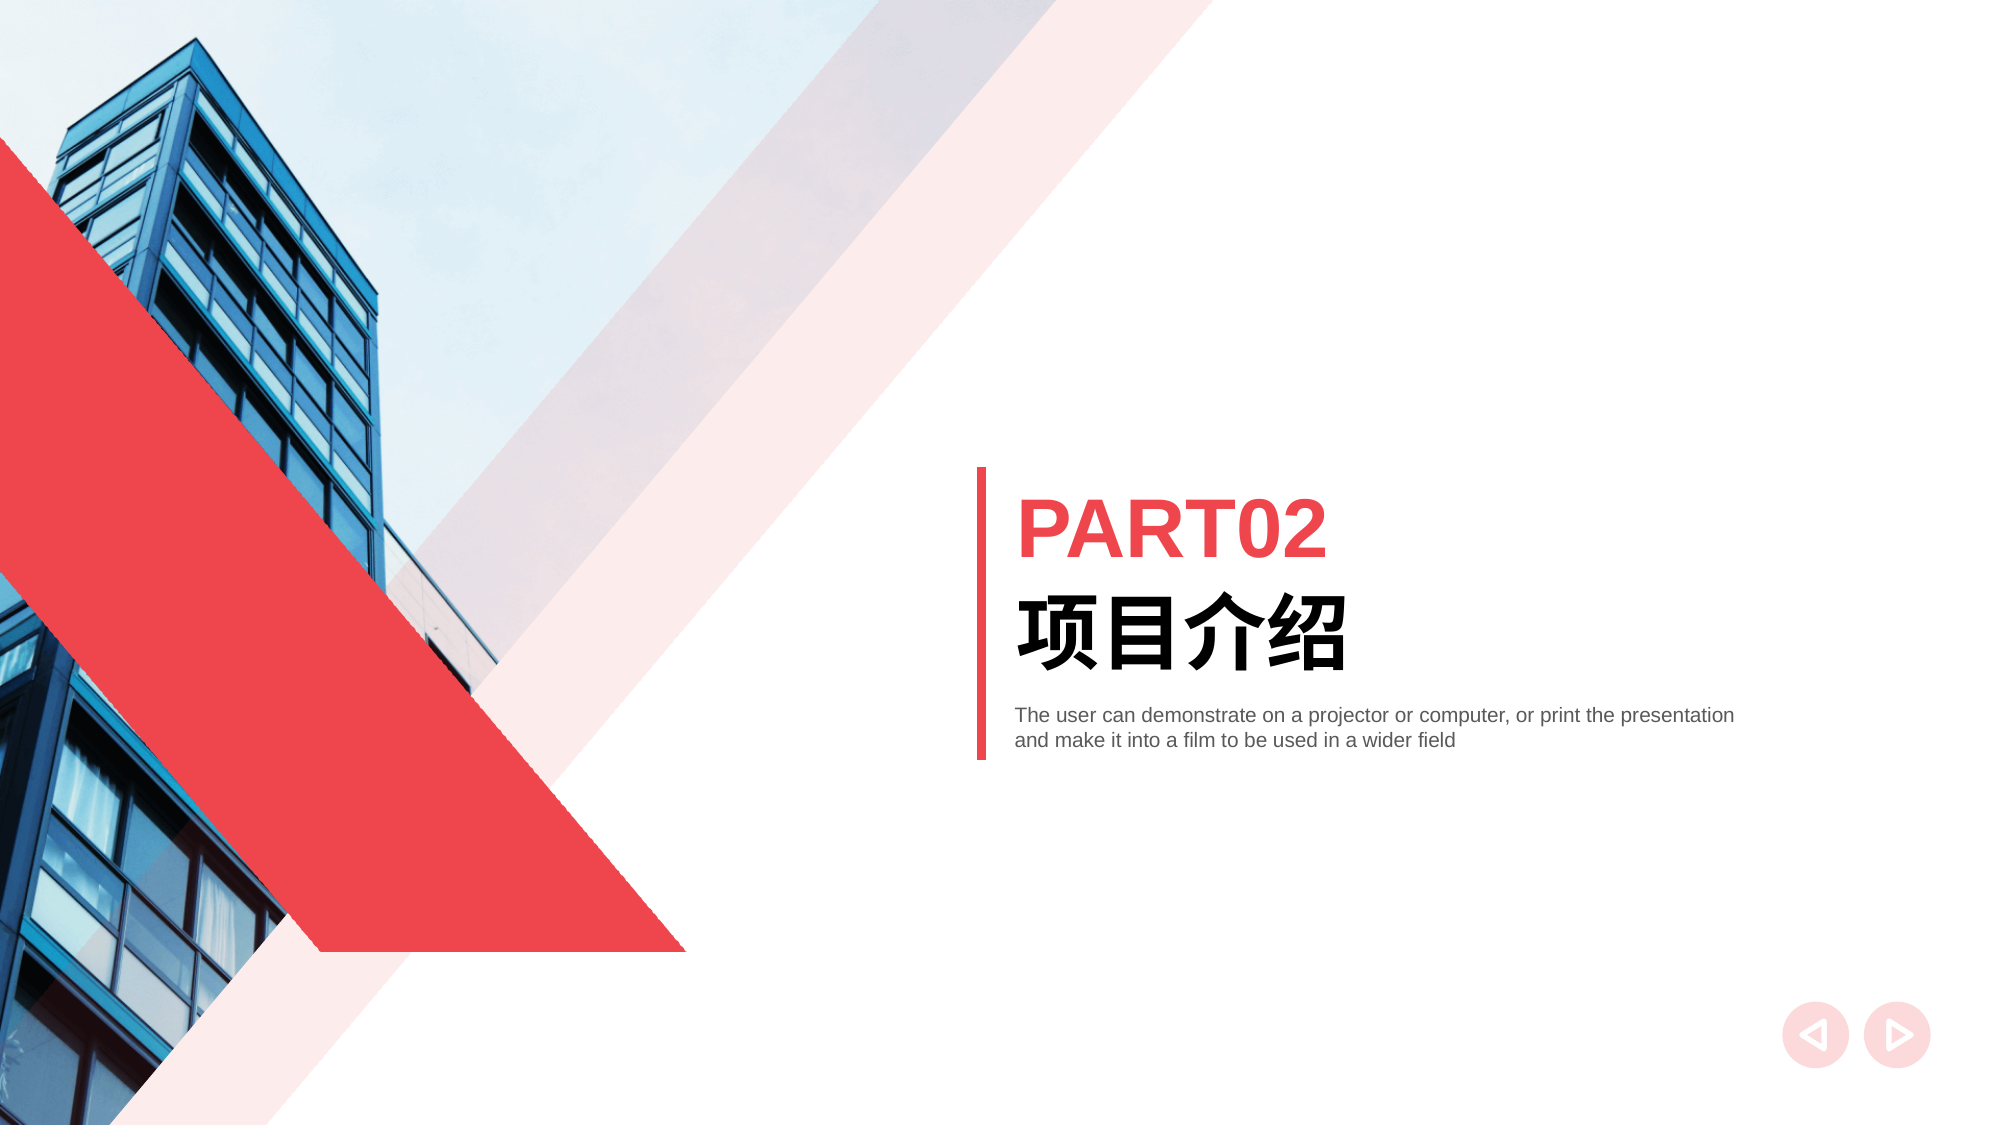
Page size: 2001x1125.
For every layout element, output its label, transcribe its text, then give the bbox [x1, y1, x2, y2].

picture [0, 0, 1213, 1125]
text_box The user can demonstrate on a projector or computer, or print the presentation and make it into a film to be used in a wider field [1213, 694, 1755, 760]
text_box 项目介绍 [1213, 572, 1365, 688]
text_box PART02 [1213, 466, 1345, 582]
